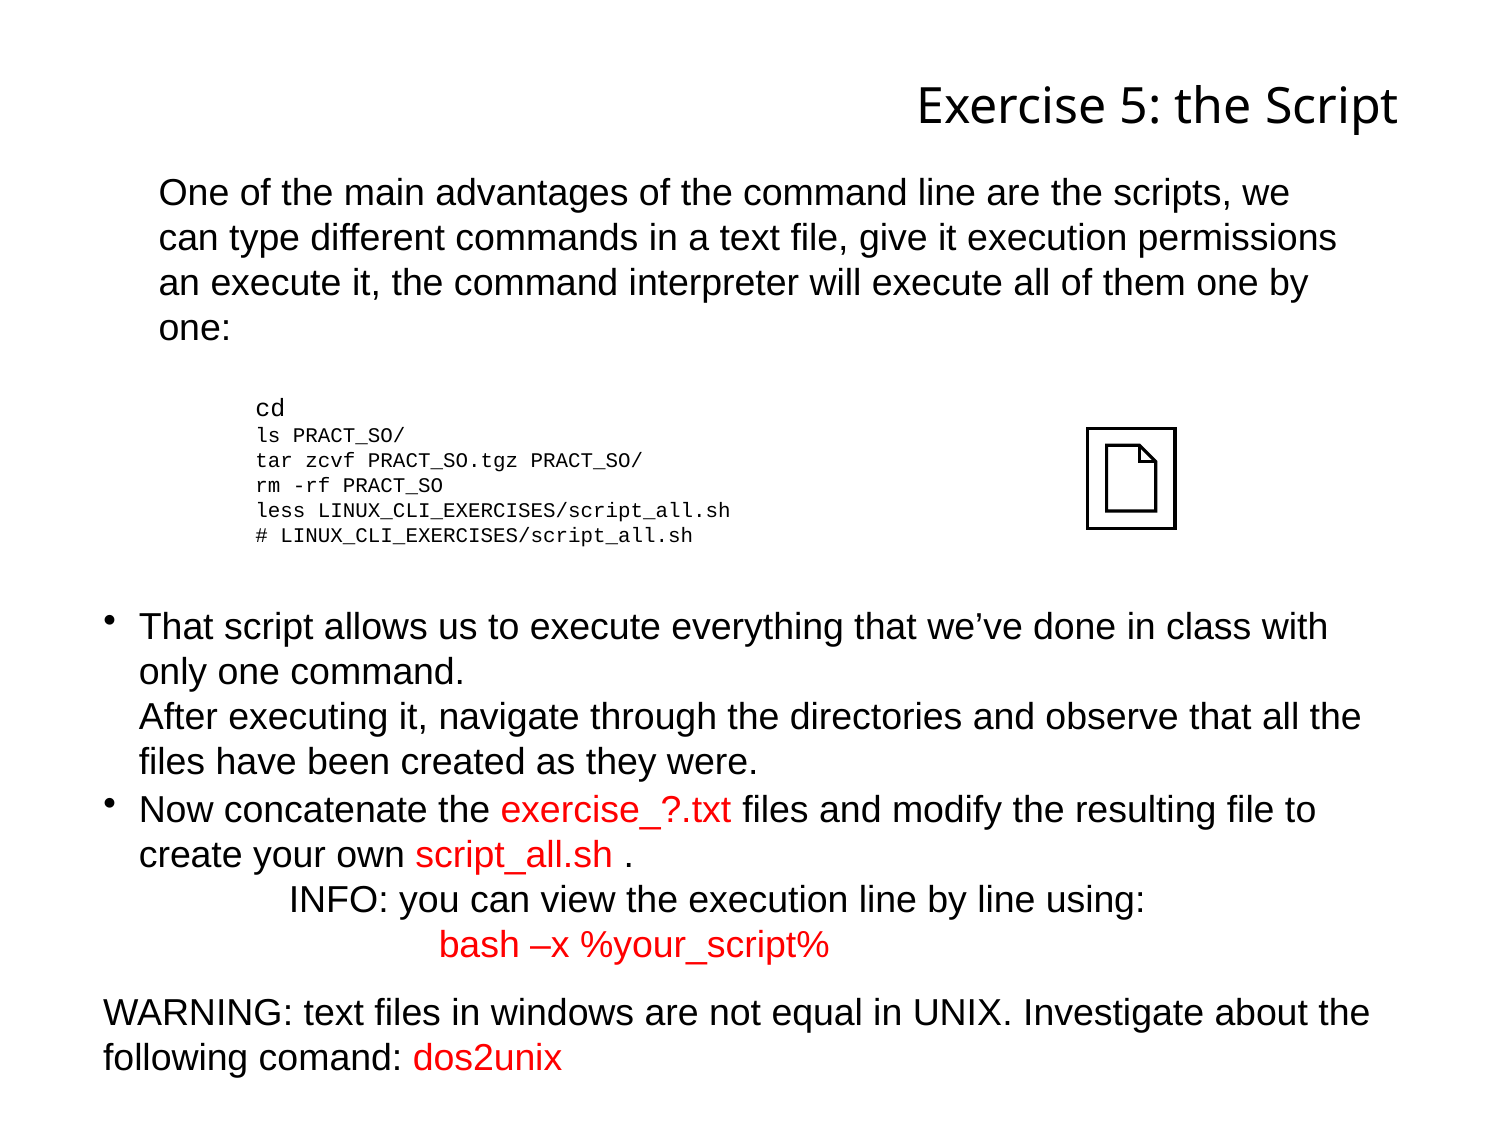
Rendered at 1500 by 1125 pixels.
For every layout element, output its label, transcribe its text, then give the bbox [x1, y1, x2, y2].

text_box That script allows us to execute everything that we’ve done in class with only one command. After executing it, navigate through the directories and observe that all the files have been created as they were. Now concatenate the exercise_?.txt files and modify the resulting file to create your own script_all.sh . INFO: you can view the execution line by line using: bash –x %your_script% [88, 594, 1412, 973]
text_box cd ls PRACT_SO/ tar zcvf PRACT_SO.tgz PRACT_SO/ rm -rf PRACT_SO less LINUX_CLI_EXERCISES/script_all.sh # LINUX_CLI_EXERCISES/script_all.sh [240, 384, 1329, 579]
text_box WARNING: text files in windows are not equal in UNIX. Investigate about the following comand: dos2unix [88, 980, 1460, 1086]
text_box Exercise 5: the Script [888, 65, 1414, 141]
text_box One of the main advantages of the command line are the scripts, we can type different commands in a text file, give it execution permissions an execute it, the command interpreter will execute all of them one by one: [143, 160, 1357, 356]
text_box [1087, 428, 1175, 529]
